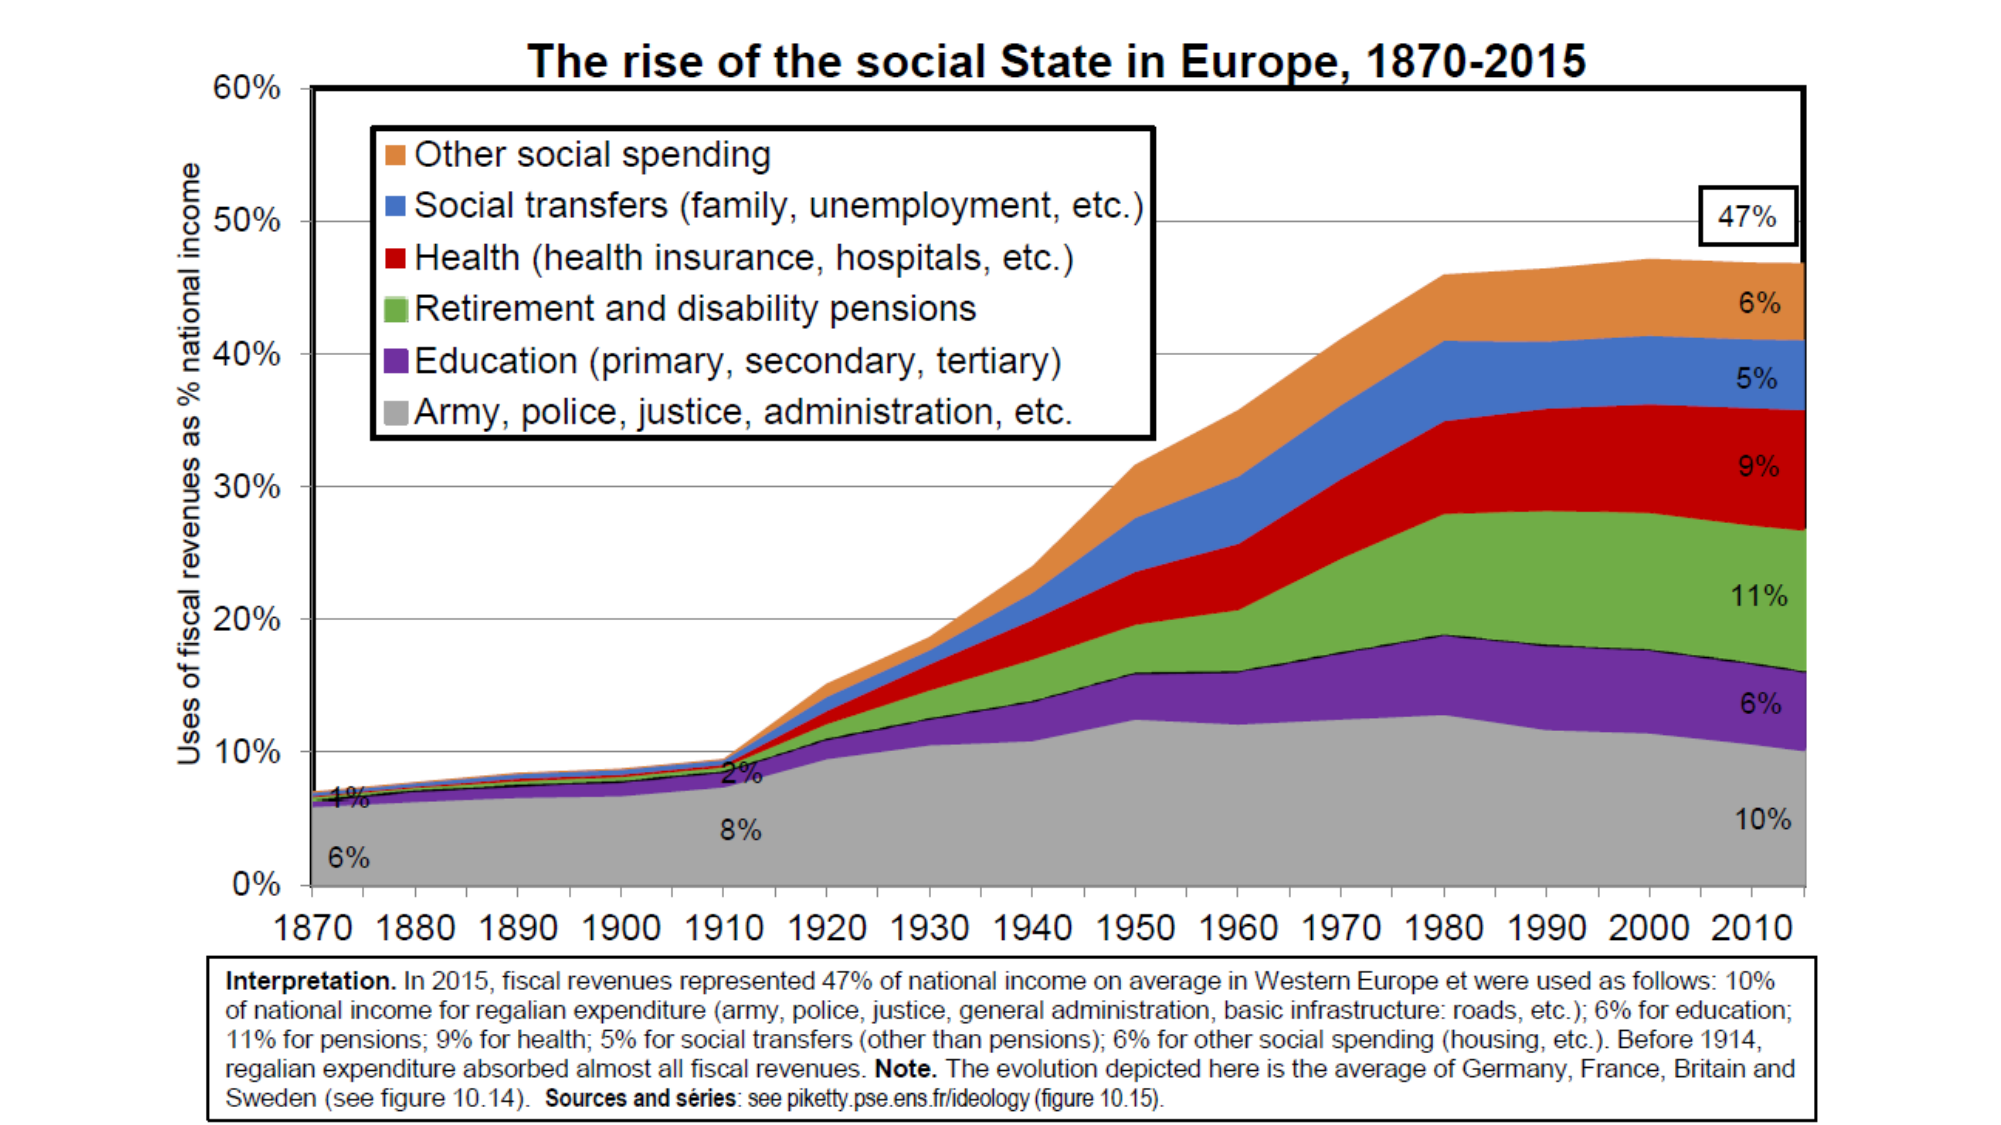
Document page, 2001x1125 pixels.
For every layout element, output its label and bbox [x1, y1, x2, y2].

picture [137, 0, 1863, 1125]
